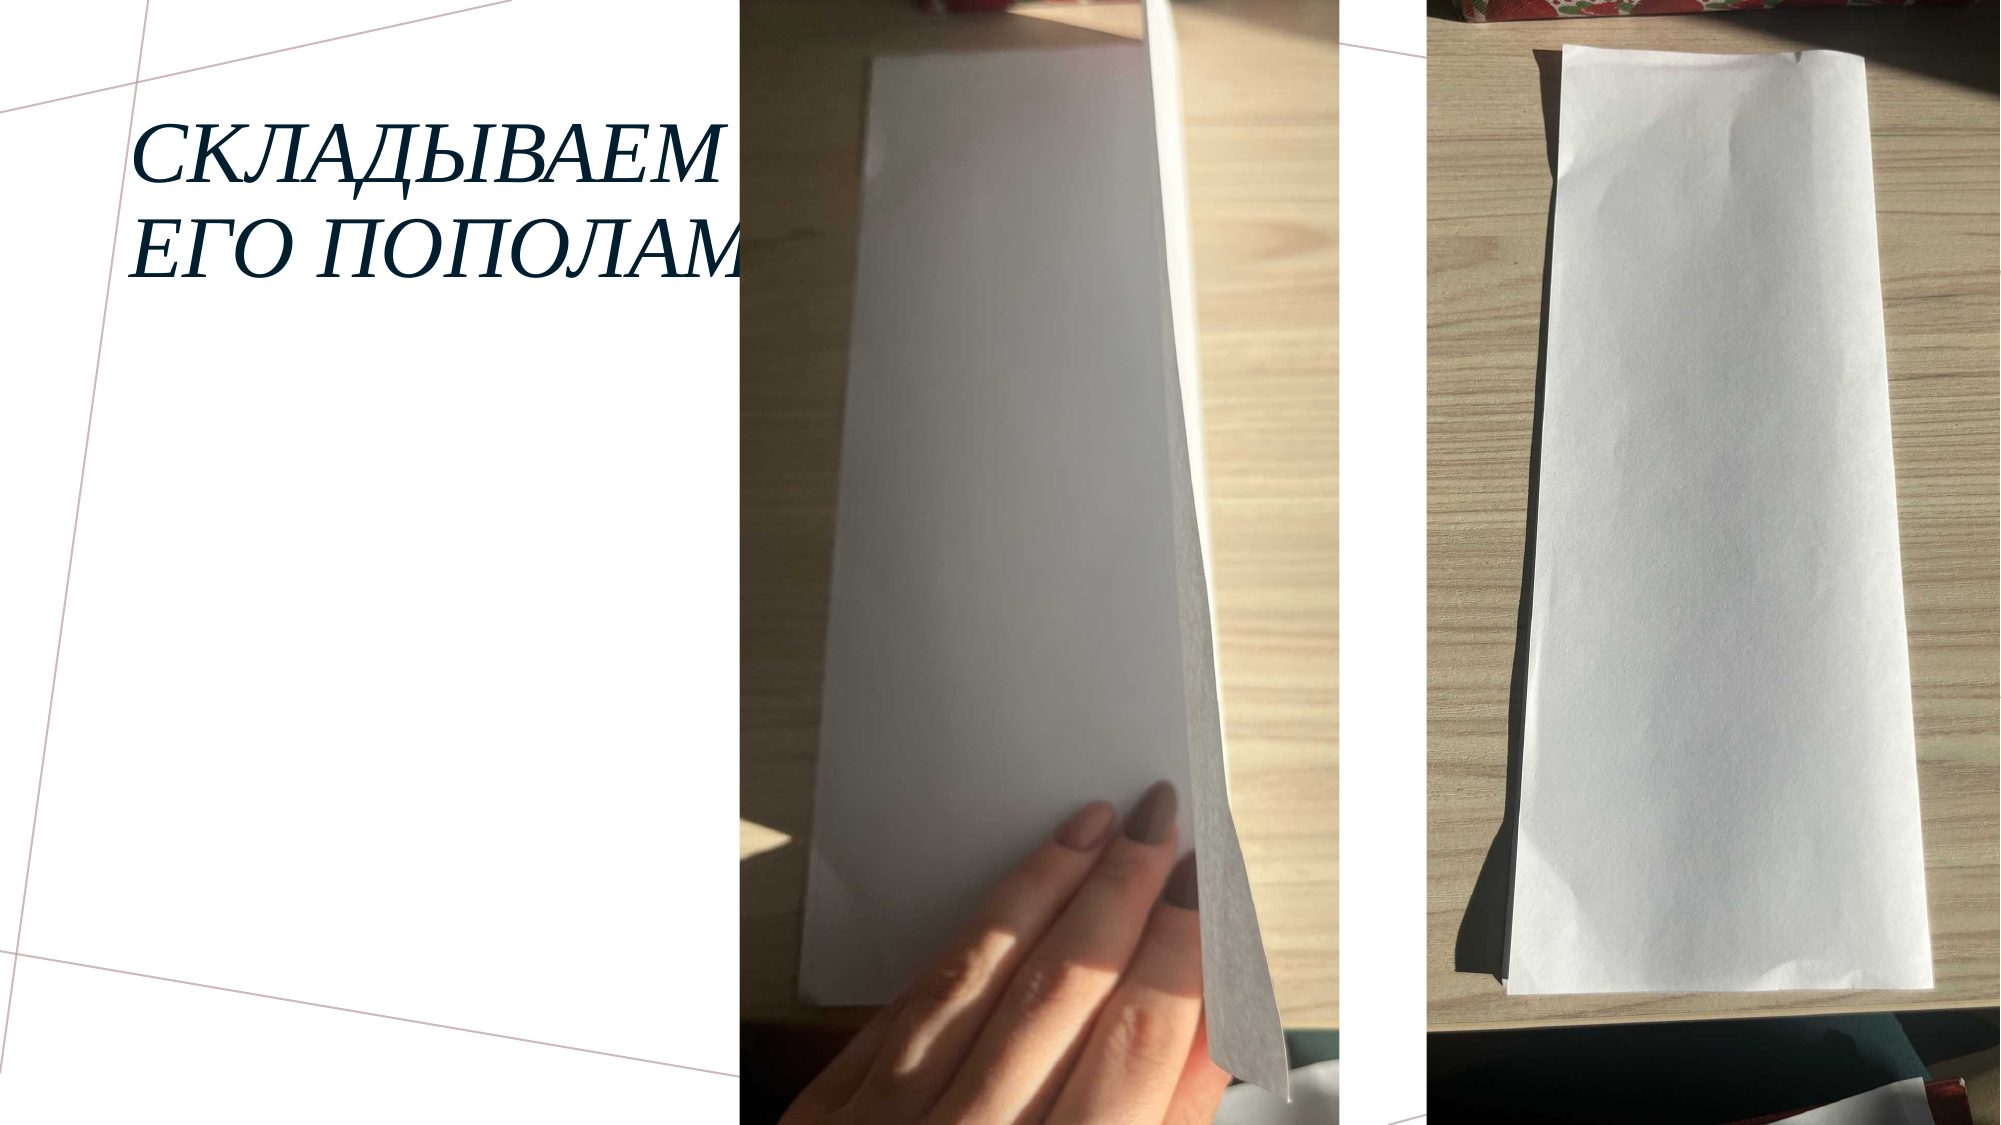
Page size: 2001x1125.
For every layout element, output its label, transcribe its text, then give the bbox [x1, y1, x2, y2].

picture [1426, 0, 2000, 1125]
picture [739, 0, 1340, 1125]
title Складываем его пополам [114, 92, 739, 311]
